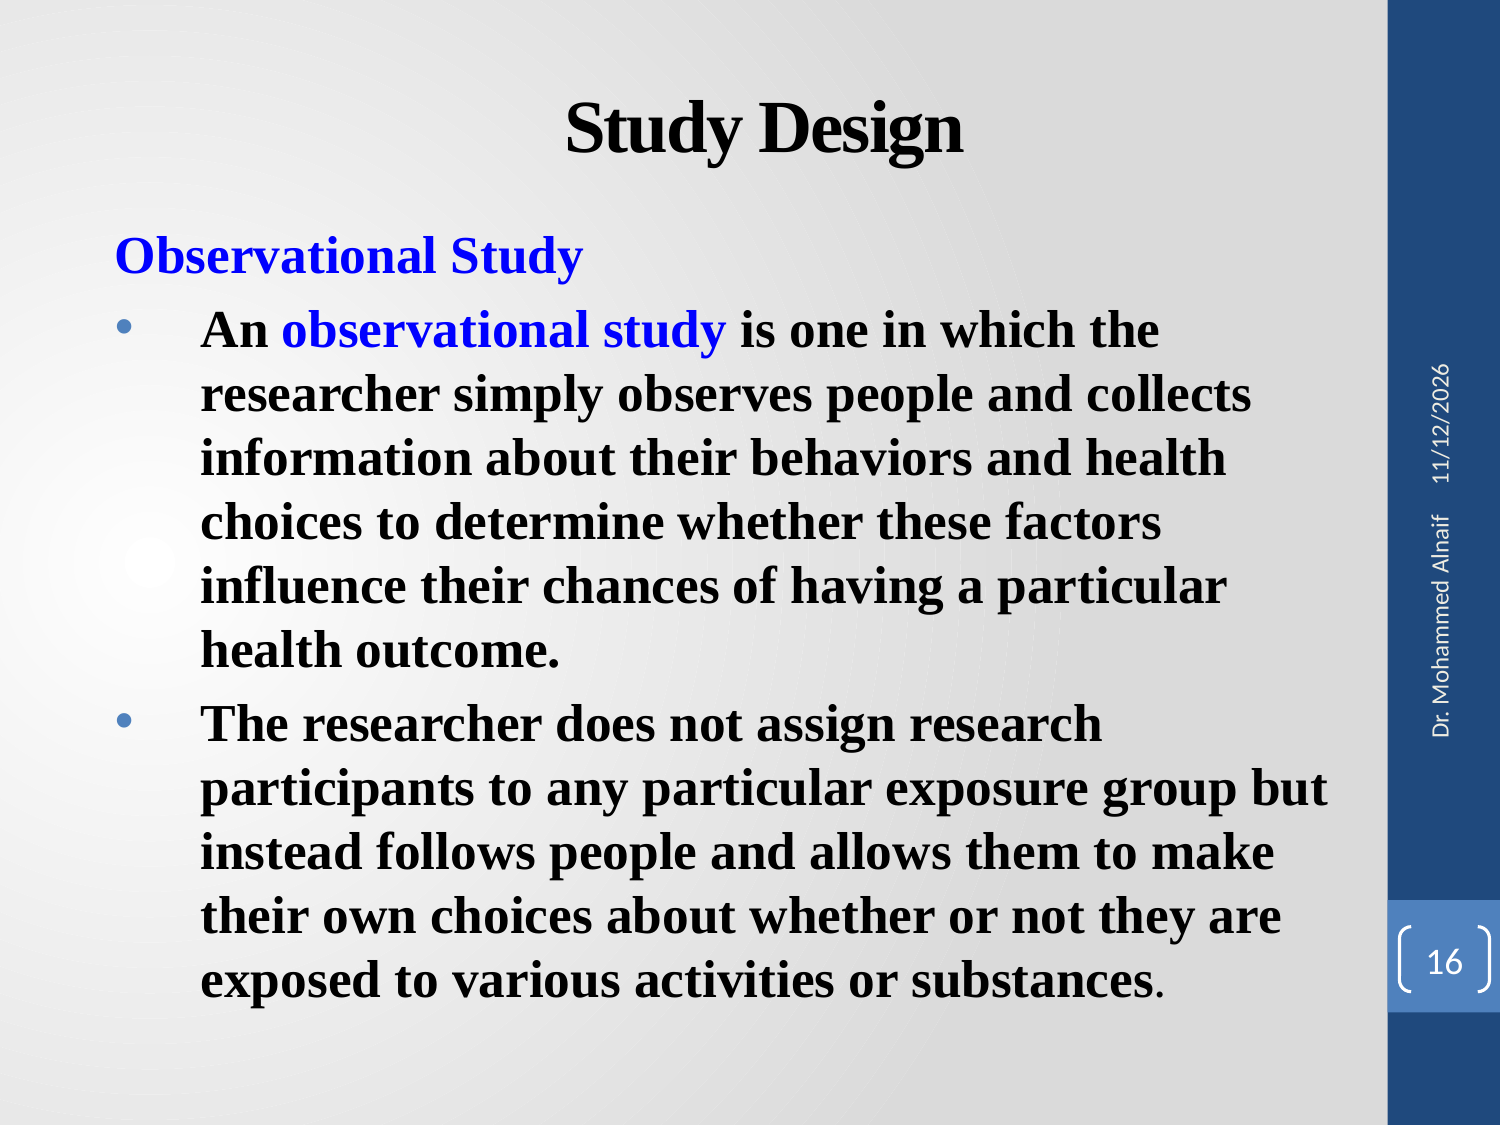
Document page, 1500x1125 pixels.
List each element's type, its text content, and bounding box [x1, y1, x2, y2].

footer Dr. Mohammed Alnaif [1408, 500, 1469, 889]
slide_number 16 [1397, 925, 1492, 994]
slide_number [1408, 100, 1469, 500]
title Study Design [112, 66, 1388, 175]
subtitle Observational Study An observational study is one in which the researcher simply observes people and collects information about their behaviors and health choices to determine whether these factors influence their chances of having a particular health outcome. The researcher does not assign research participants to any particular exposure group but instead follows people and allows them to make their own choices about whether or not they are exposed to various activities or substances. [99, 212, 1375, 1038]
